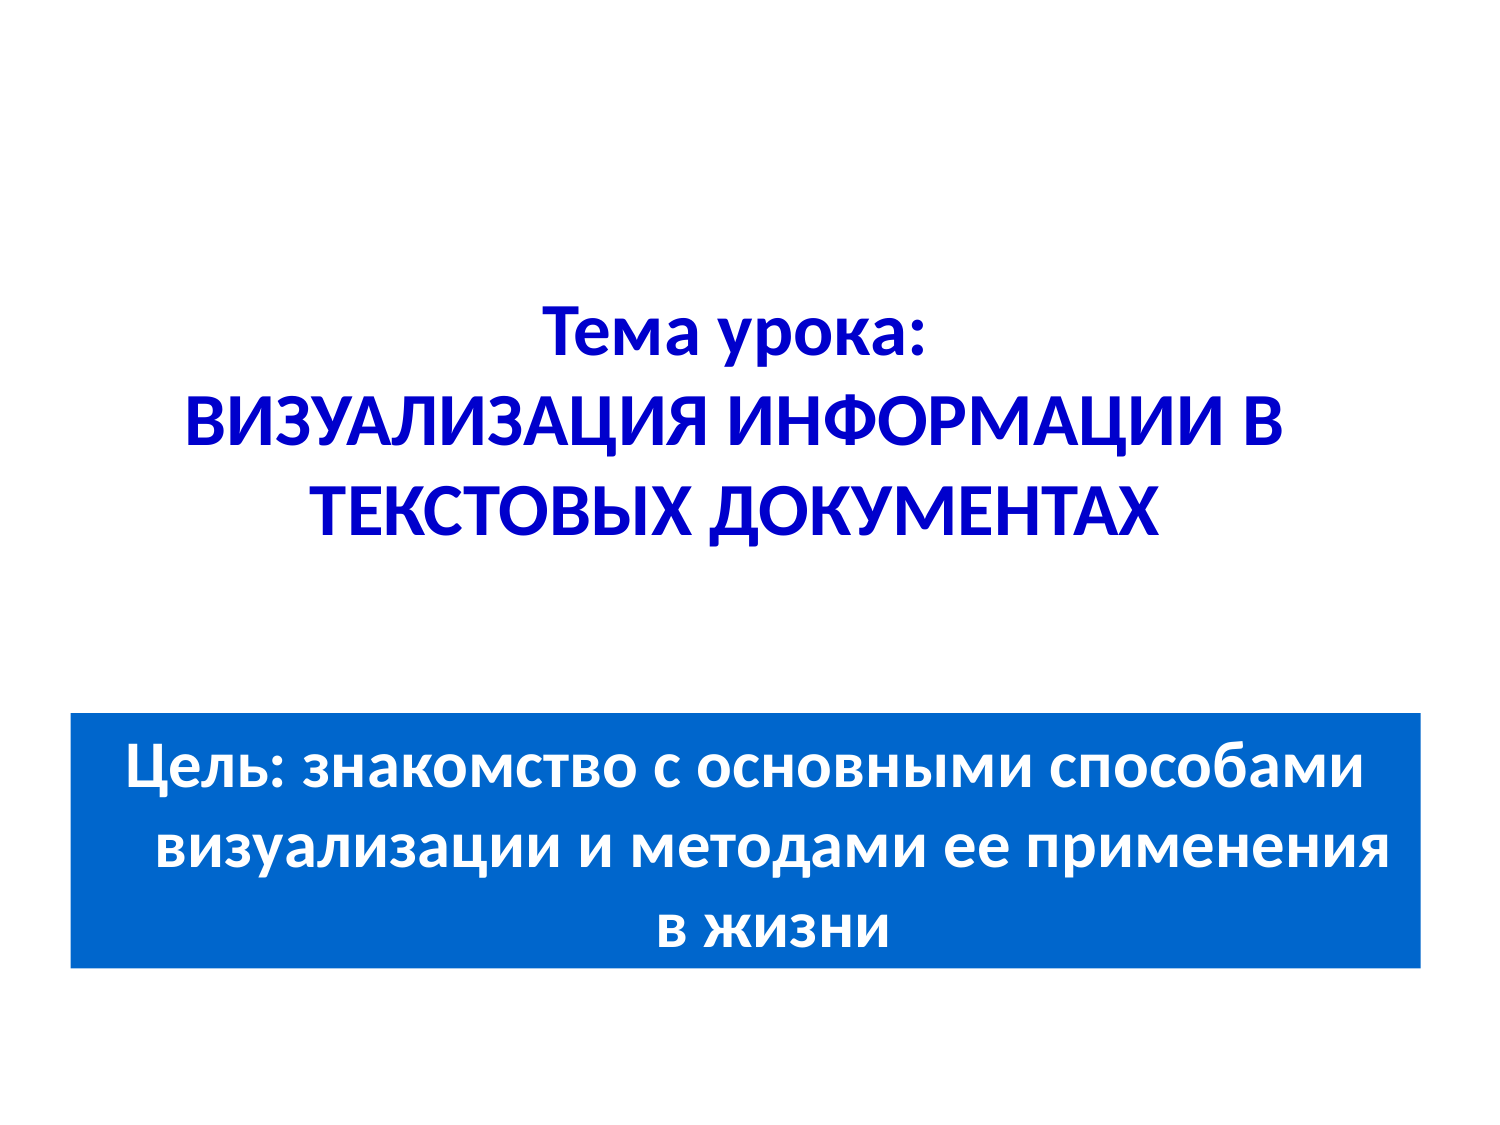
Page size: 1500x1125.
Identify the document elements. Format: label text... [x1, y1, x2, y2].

text_box Цель: знакомство с основными способами визуализации и методами ее применения в жизни [70, 713, 1421, 969]
text_box Тема урока: ВИЗУАЛИЗАЦИЯ ИНФОРМАЦИИ В ТЕКСТОВЫХ ДОКУМЕНТАХ [88, 247, 1382, 584]
